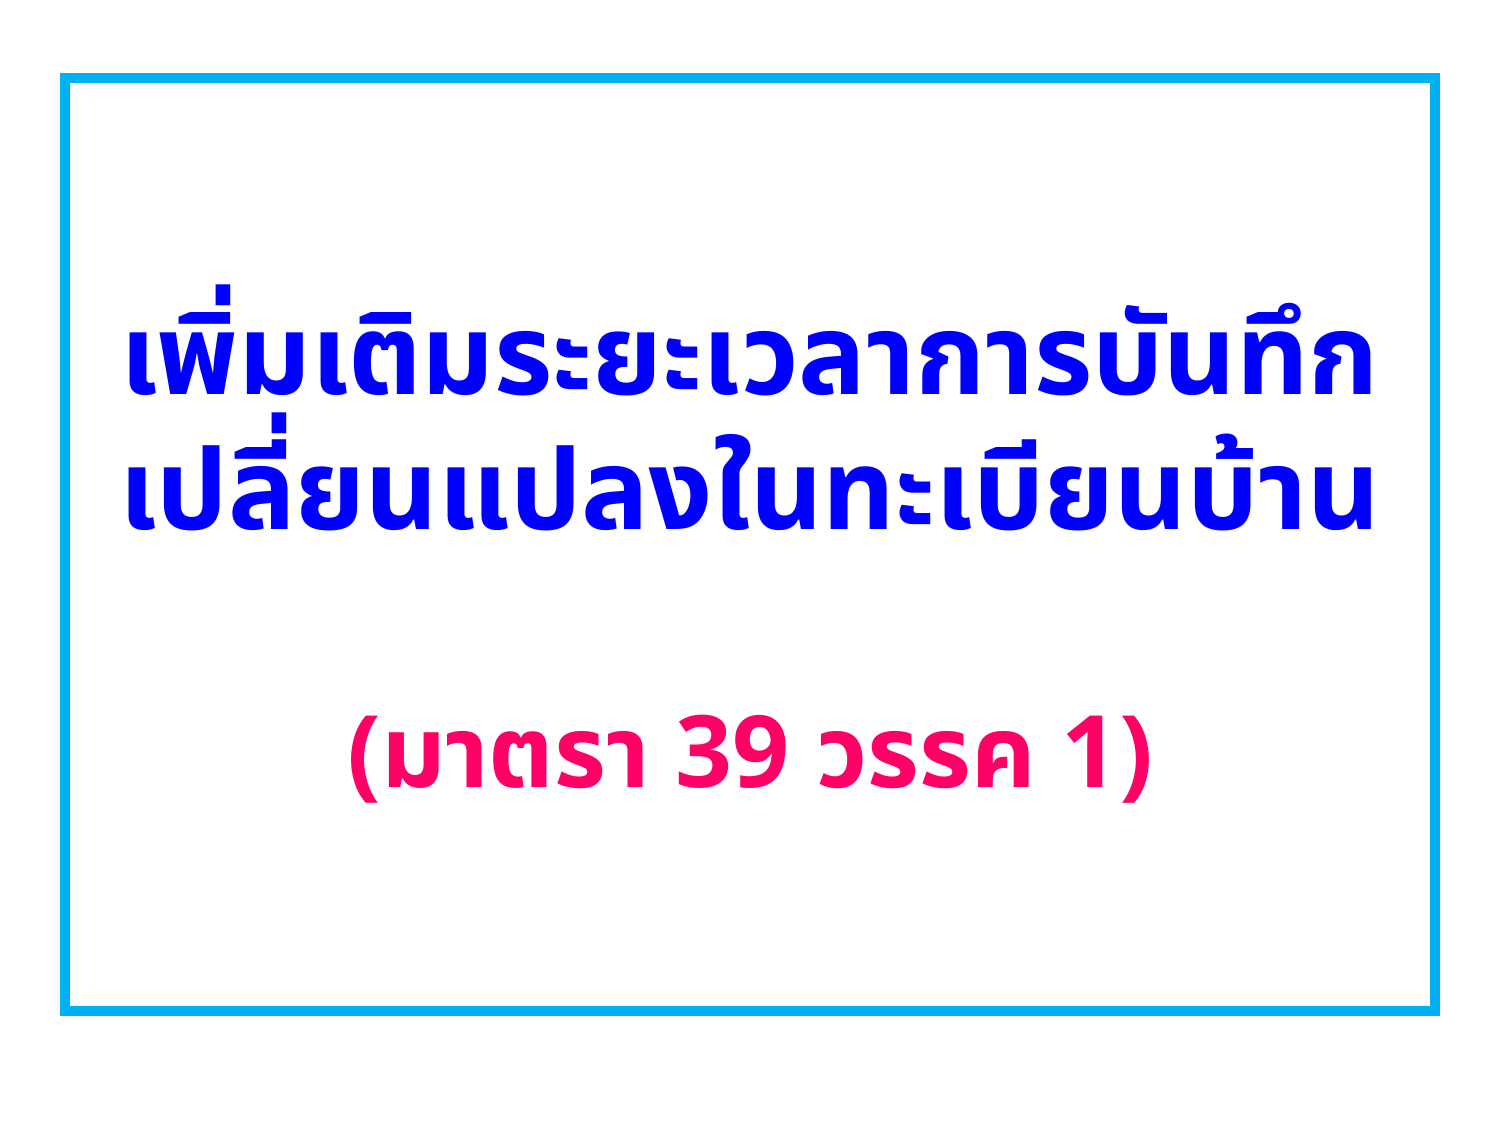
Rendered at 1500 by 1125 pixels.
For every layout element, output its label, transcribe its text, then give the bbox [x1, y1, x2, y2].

text_box เพิ่มเติมระยะเวลาการบันทึก เปลี่ยนแปลงในทะเบียนบ้าน (มาตรา 39 วรรค 1) [64, 78, 1436, 1012]
